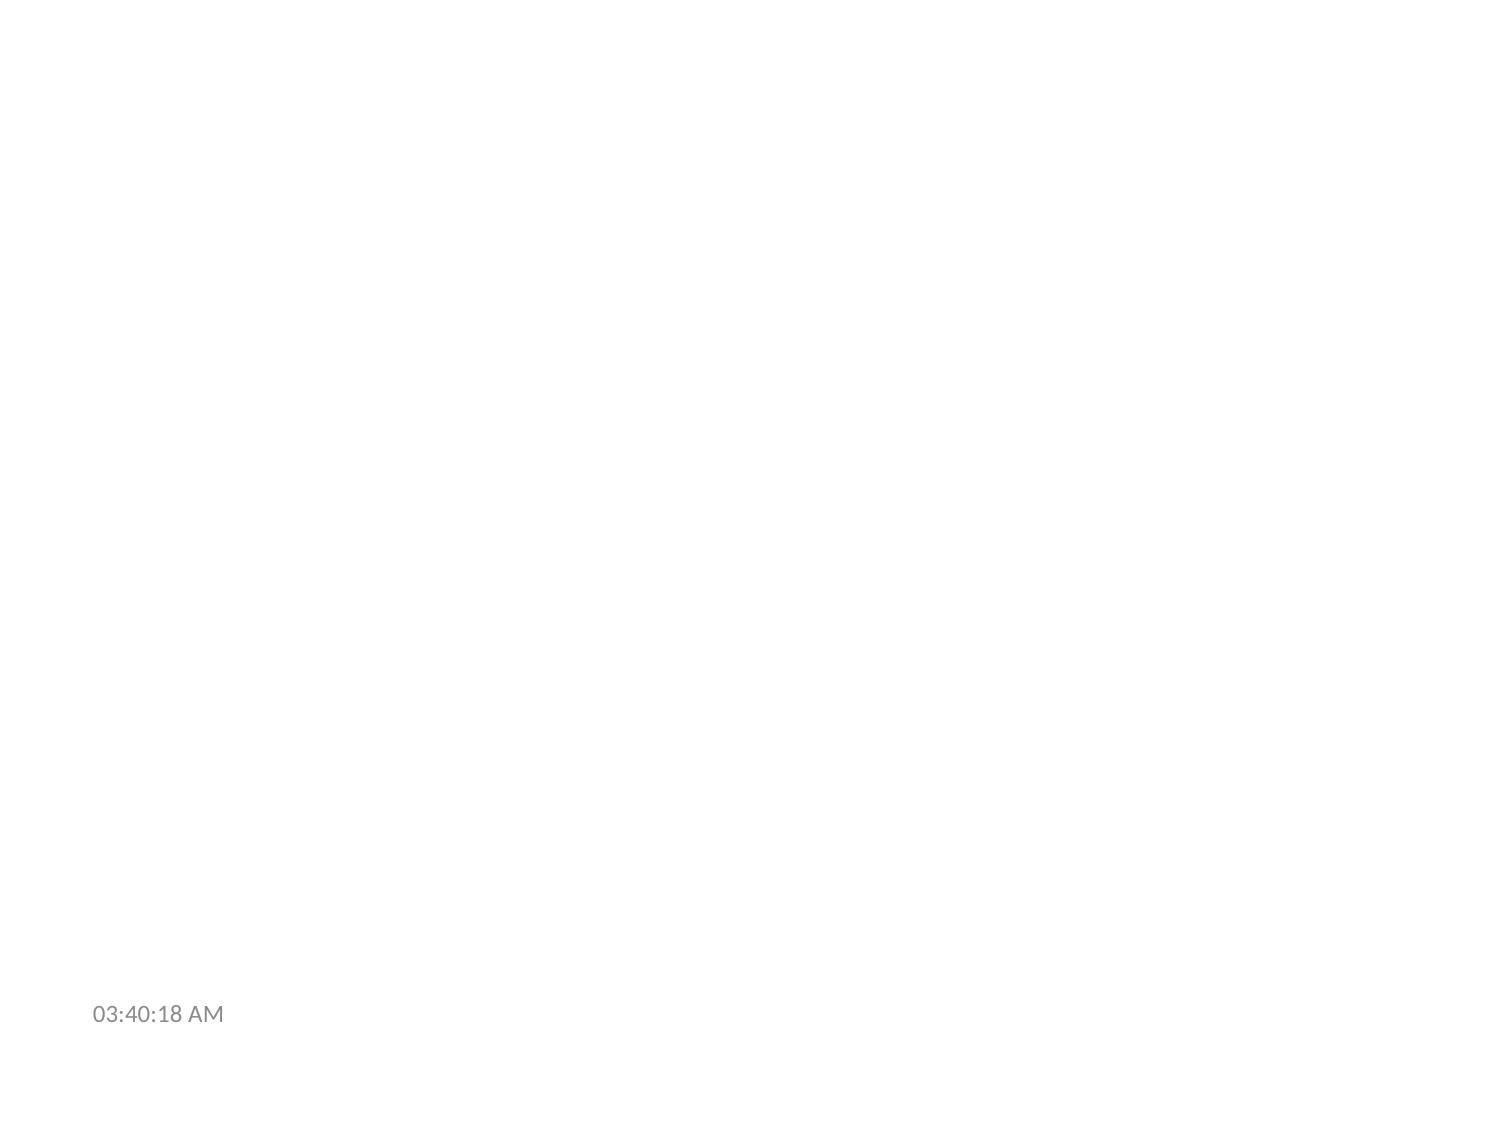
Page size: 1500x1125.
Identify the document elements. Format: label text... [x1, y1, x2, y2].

text_box 3:35:09 PM [77, 982, 428, 1043]
